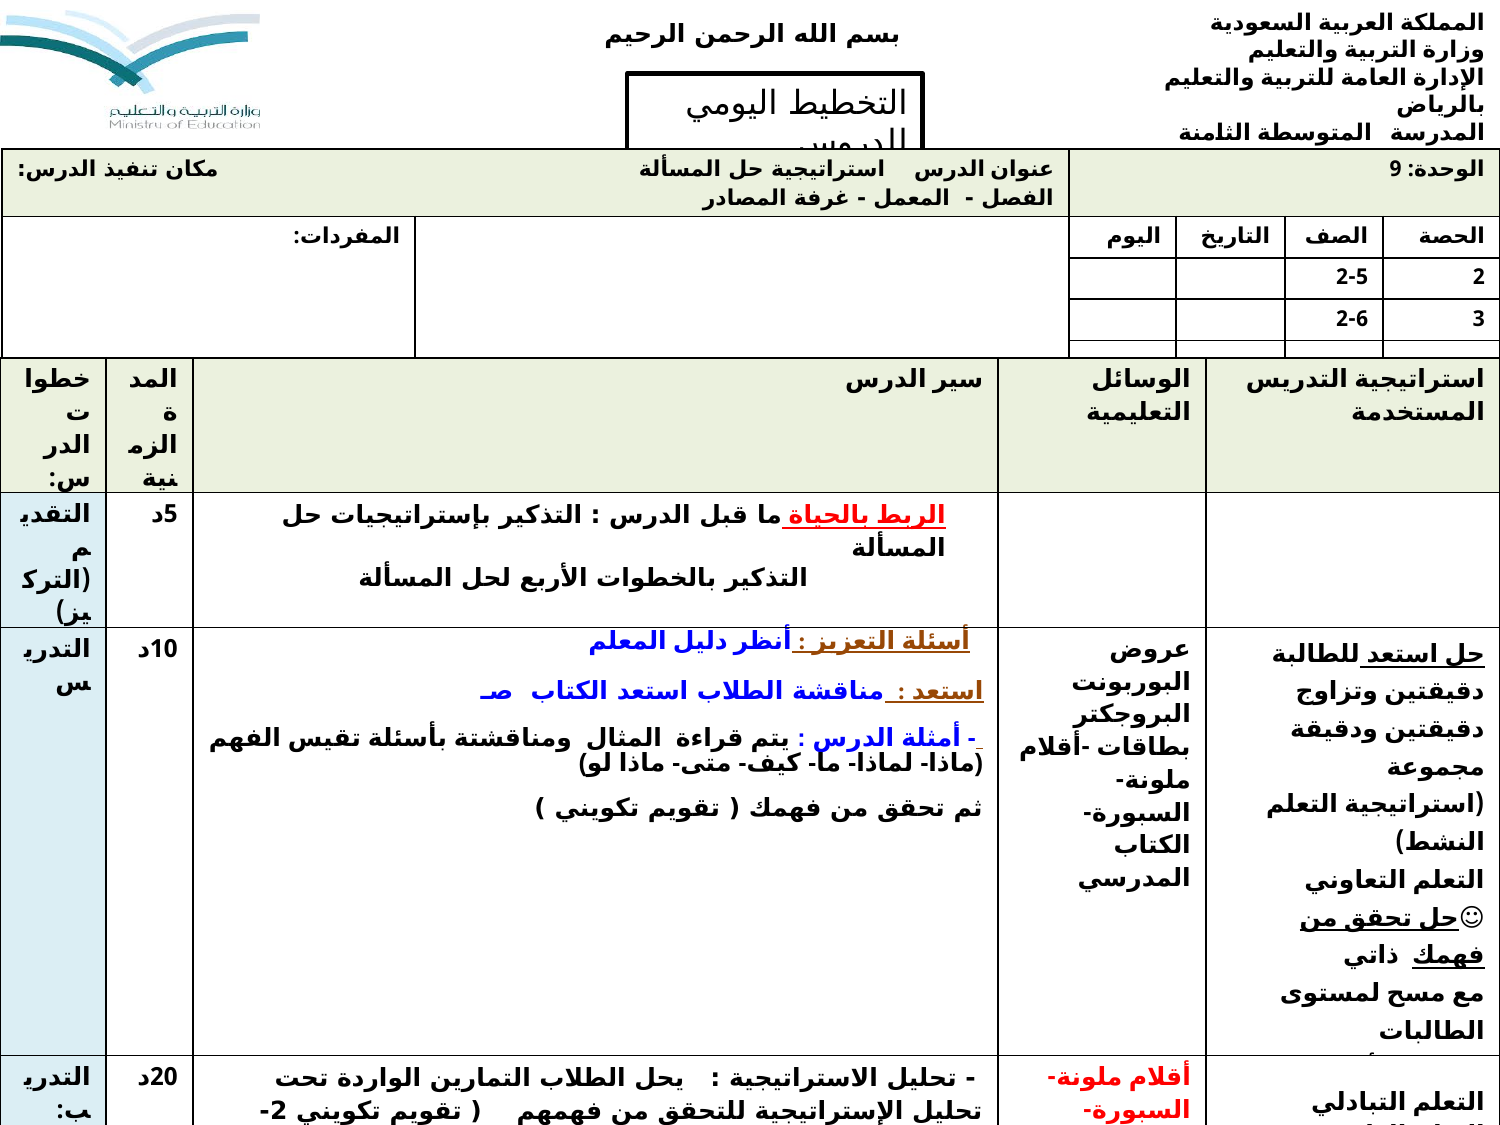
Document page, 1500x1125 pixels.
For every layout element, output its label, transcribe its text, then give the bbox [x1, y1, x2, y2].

table_cell 10د [107, 628, 192, 1055]
table_cell 20د [107, 1056, 192, 1125]
table_cell عروض البوربونت البروجكتر بطاقات -أقلام ملونة-السبورة-الكتاب المدرسي [999, 628, 1205, 1055]
table_cell الصف [1286, 217, 1382, 257]
table_header الوحدة: 9 [1070, 150, 1499, 216]
picture [0, 10, 260, 130]
table_cell اليوم [1070, 217, 1175, 257]
text_box بسم الله الرحمن الرحيم [339, 10, 916, 56]
table_cell [1070, 341, 1175, 357]
table_cell الربط بالحياة ما قبل الدرس : التذكير بإستراتيجيات حل المسألة التذكير بالخطوات الأربع لحل المسألة [194, 493, 997, 627]
table_header الوسائل التعليمية [999, 359, 1205, 492]
text_box التخطيط اليومي للدروس [625, 71, 925, 148]
table_cell الحصة [1384, 217, 1499, 257]
table_cell [1070, 259, 1175, 298]
table_cell [1384, 341, 1499, 357]
table_cell [416, 217, 1068, 357]
table_cell [1070, 300, 1175, 340]
table_cell [1177, 259, 1284, 298]
table_cell 2 [1384, 259, 1499, 298]
table_cell [1177, 341, 1284, 357]
table_cell 3 [1384, 300, 1499, 340]
table_cell 2-5 [1286, 259, 1382, 298]
table_header سير الدرس [194, 359, 997, 492]
table_cell [1286, 341, 1382, 357]
table_header المدة الزمنية [107, 359, 192, 492]
table_cell [1207, 493, 1499, 627]
text_box المملكة العربية السعودية وزارة التربية والتعليم الإدارة العامة للتربية والتعليم بالرياض المدرسة المتوسطة الثامنة [1139, 0, 1500, 148]
table_cell [999, 493, 1205, 627]
table_header عنوان الدرس استراتيجية حل المسألة مكان تنفيذ الدرس: الفصل - المعمل - غرفة المصادر [3, 150, 1068, 216]
table_cell حل استعد للطالبة دقيقتين وتزاوج دقيقتين ودقيقة مجموعة (استراتيجية التعلم النشط) التعلم التعاوني ☺حل تحقق من فهمك ذاتي مع مسح لمستوى الطالبات التعلم بالأقران [1207, 628, 1499, 1055]
table_cell أسئلة التعزيز : أنظر دليل المعلم استعد : مناقشة الطلاب استعد الكتاب صـ - أمثلة الدرس : يتم قراءة المثال ومناقشتة بأسئلة تقيس الفهم (ماذا- لماذا- ما- كيف- متى- ماذا لو) ثم تحقق من فهمك ( تقويم تكويني ) [194, 628, 997, 1055]
table_cell - تحليل الاستراتيجية : يحل الطلاب التمارين الواردة تحت تحليل الإستراتيجية للتحقق من فهمهم ( تقويم تكويني 2- مسائل متنوعة : السؤالين للتدريب على استراتيجية إنشاء جدول , ومن للتدريب على عدة استراتيجيات ( الاستدلال المنطقي - حل مسألة أبسط – إنشاء جدول ) 3- فقرة تدرب وحل المسائل : يتم توزيع التمارين على الطلاب حسب مستوياتهم كواجب منزلي 4- مناقشة الواجب المنزلي ( المسائل المتنوعة ) [194, 1056, 997, 1125]
table_cell المفردات: [3, 217, 414, 357]
table_header خطوات الدرس: [1, 359, 105, 492]
table_cell التاريخ [1177, 217, 1284, 257]
table_cell التدريب: [1, 1056, 105, 1125]
table_cell التدريس [1, 628, 105, 1055]
table_cell التعلم التبادلي التعلم الذاتي التعلم الابداعي [1207, 1056, 1499, 1125]
table_cell 2-6 [1286, 300, 1382, 340]
table_header استراتيجية التدريس المستخدمة [1207, 359, 1499, 492]
table_cell التقديم (التركيز) [1, 493, 105, 627]
table_cell أقلام ملونة-السبورة-الكتاب المدرسي [999, 1056, 1205, 1125]
table_cell 5د [107, 493, 192, 627]
table_cell [1177, 300, 1284, 340]
